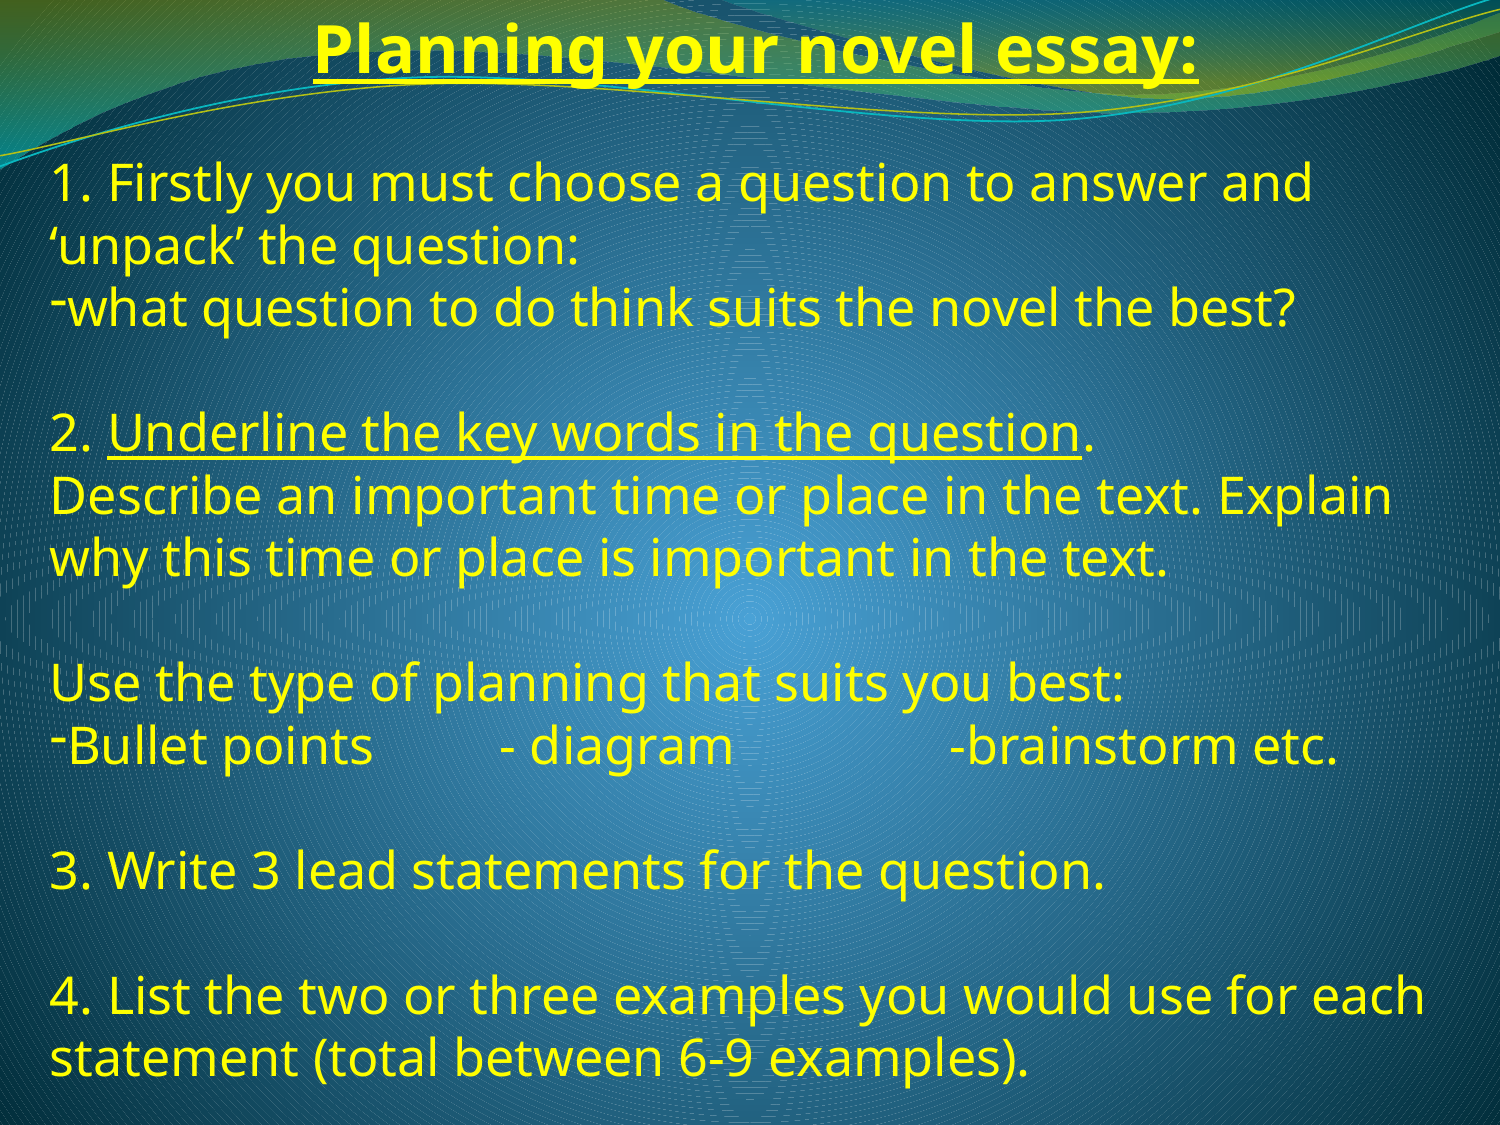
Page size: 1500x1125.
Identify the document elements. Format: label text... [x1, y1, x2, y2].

text_box Planning your novel essay: 1. Firstly you must choose a question to answer and ‘unpack’ the question: what question to do think suits the novel the best? 2. Underline the key words in the question. Describe an important time or place in the text. Explain why this time or place is important in the text. Use the type of planning that suits you best: Bullet points - diagram -brainstorm etc. 3. Write 3 lead statements for the question. 4. List the two or three examples you would use for each statement (total between 6-9 examples). [35, 0, 1477, 1125]
